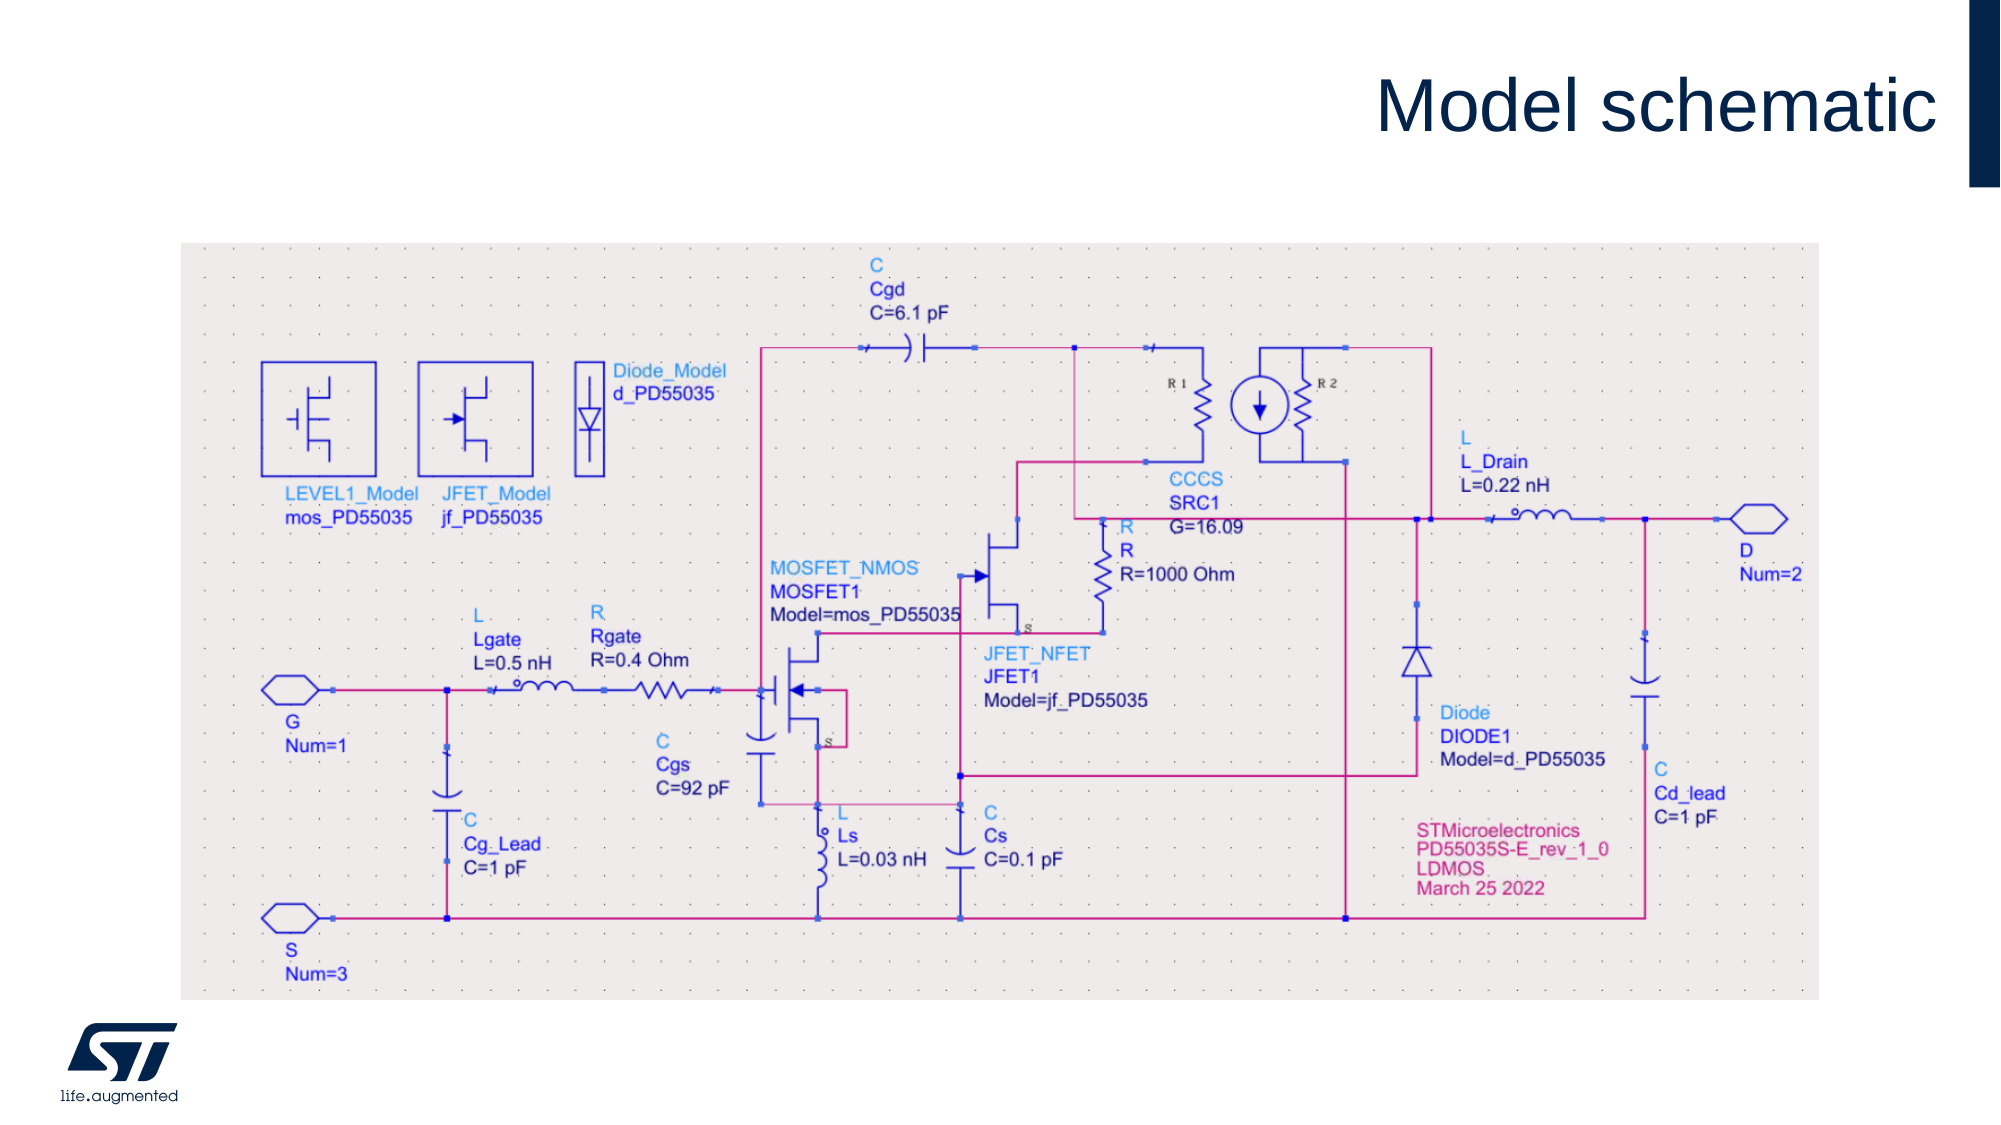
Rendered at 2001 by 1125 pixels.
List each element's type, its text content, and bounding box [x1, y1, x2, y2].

title Model schematic [49, 0, 1954, 215]
picture [37, 999, 201, 1125]
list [181, 243, 1819, 1000]
